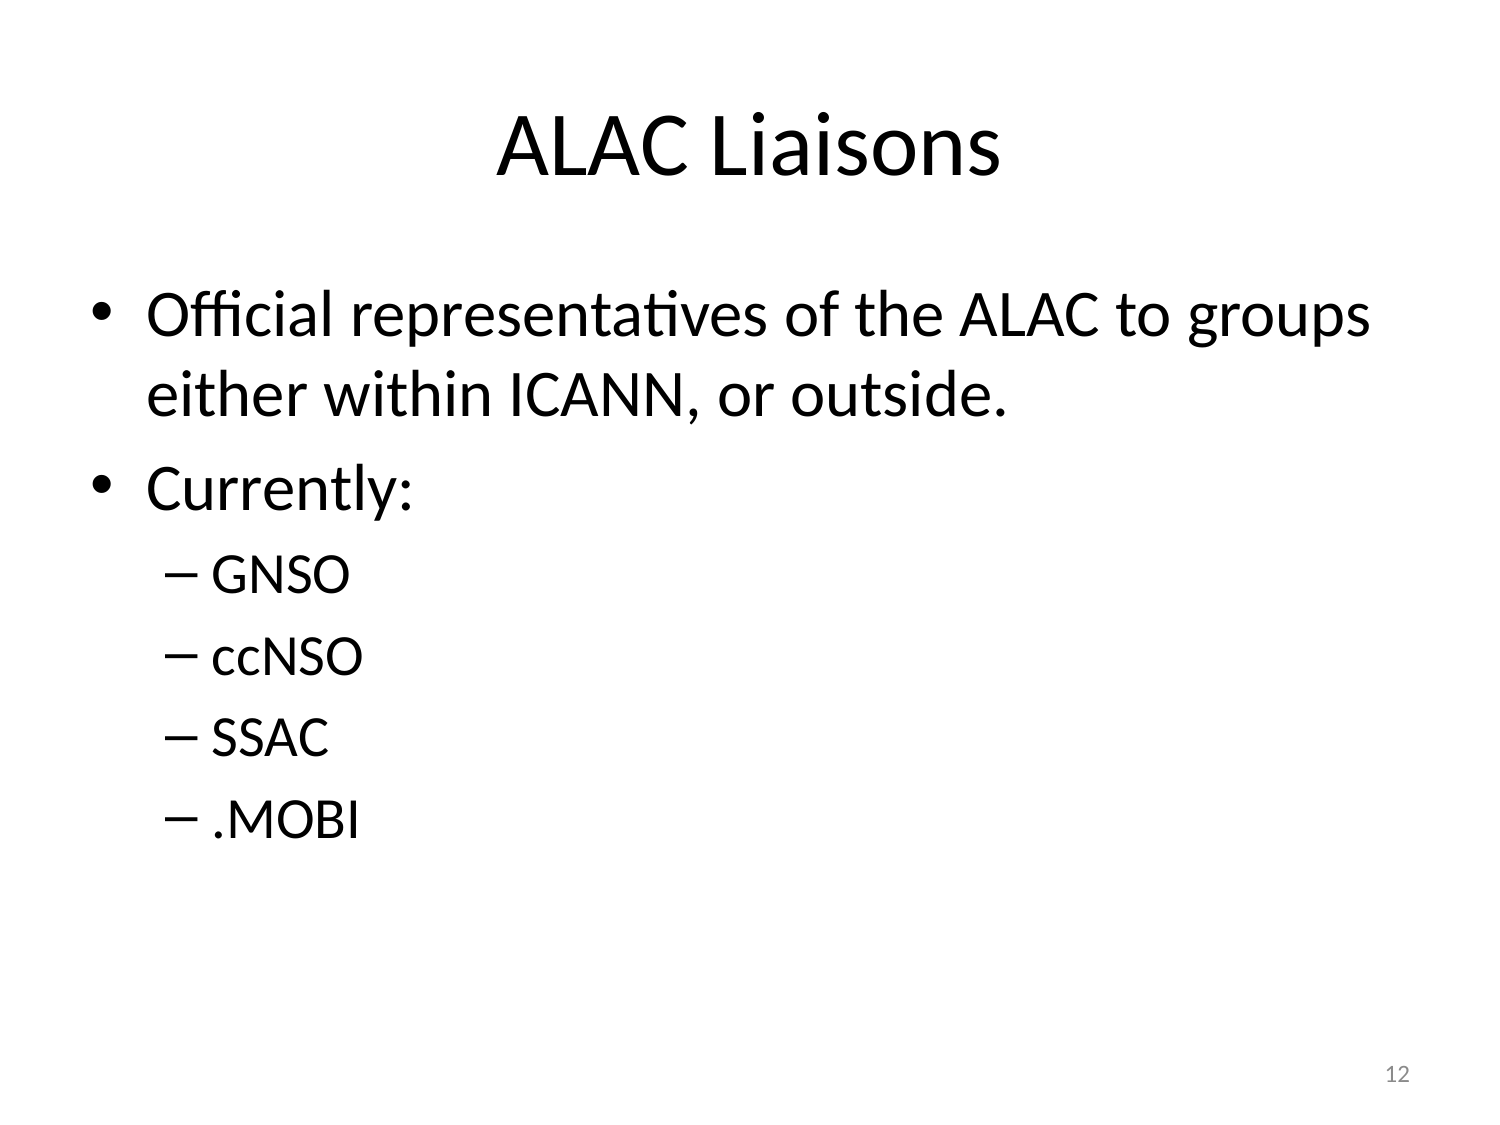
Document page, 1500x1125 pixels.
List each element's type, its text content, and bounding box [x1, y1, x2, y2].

list Official representatives of the ALAC to groups either within ICANN, or outside. Currently: GNSO ccNSO SSAC .MOBI [75, 262, 1425, 1005]
slide_number 12 [1074, 1042, 1425, 1103]
title ALAC Liaisons [75, 45, 1425, 233]
